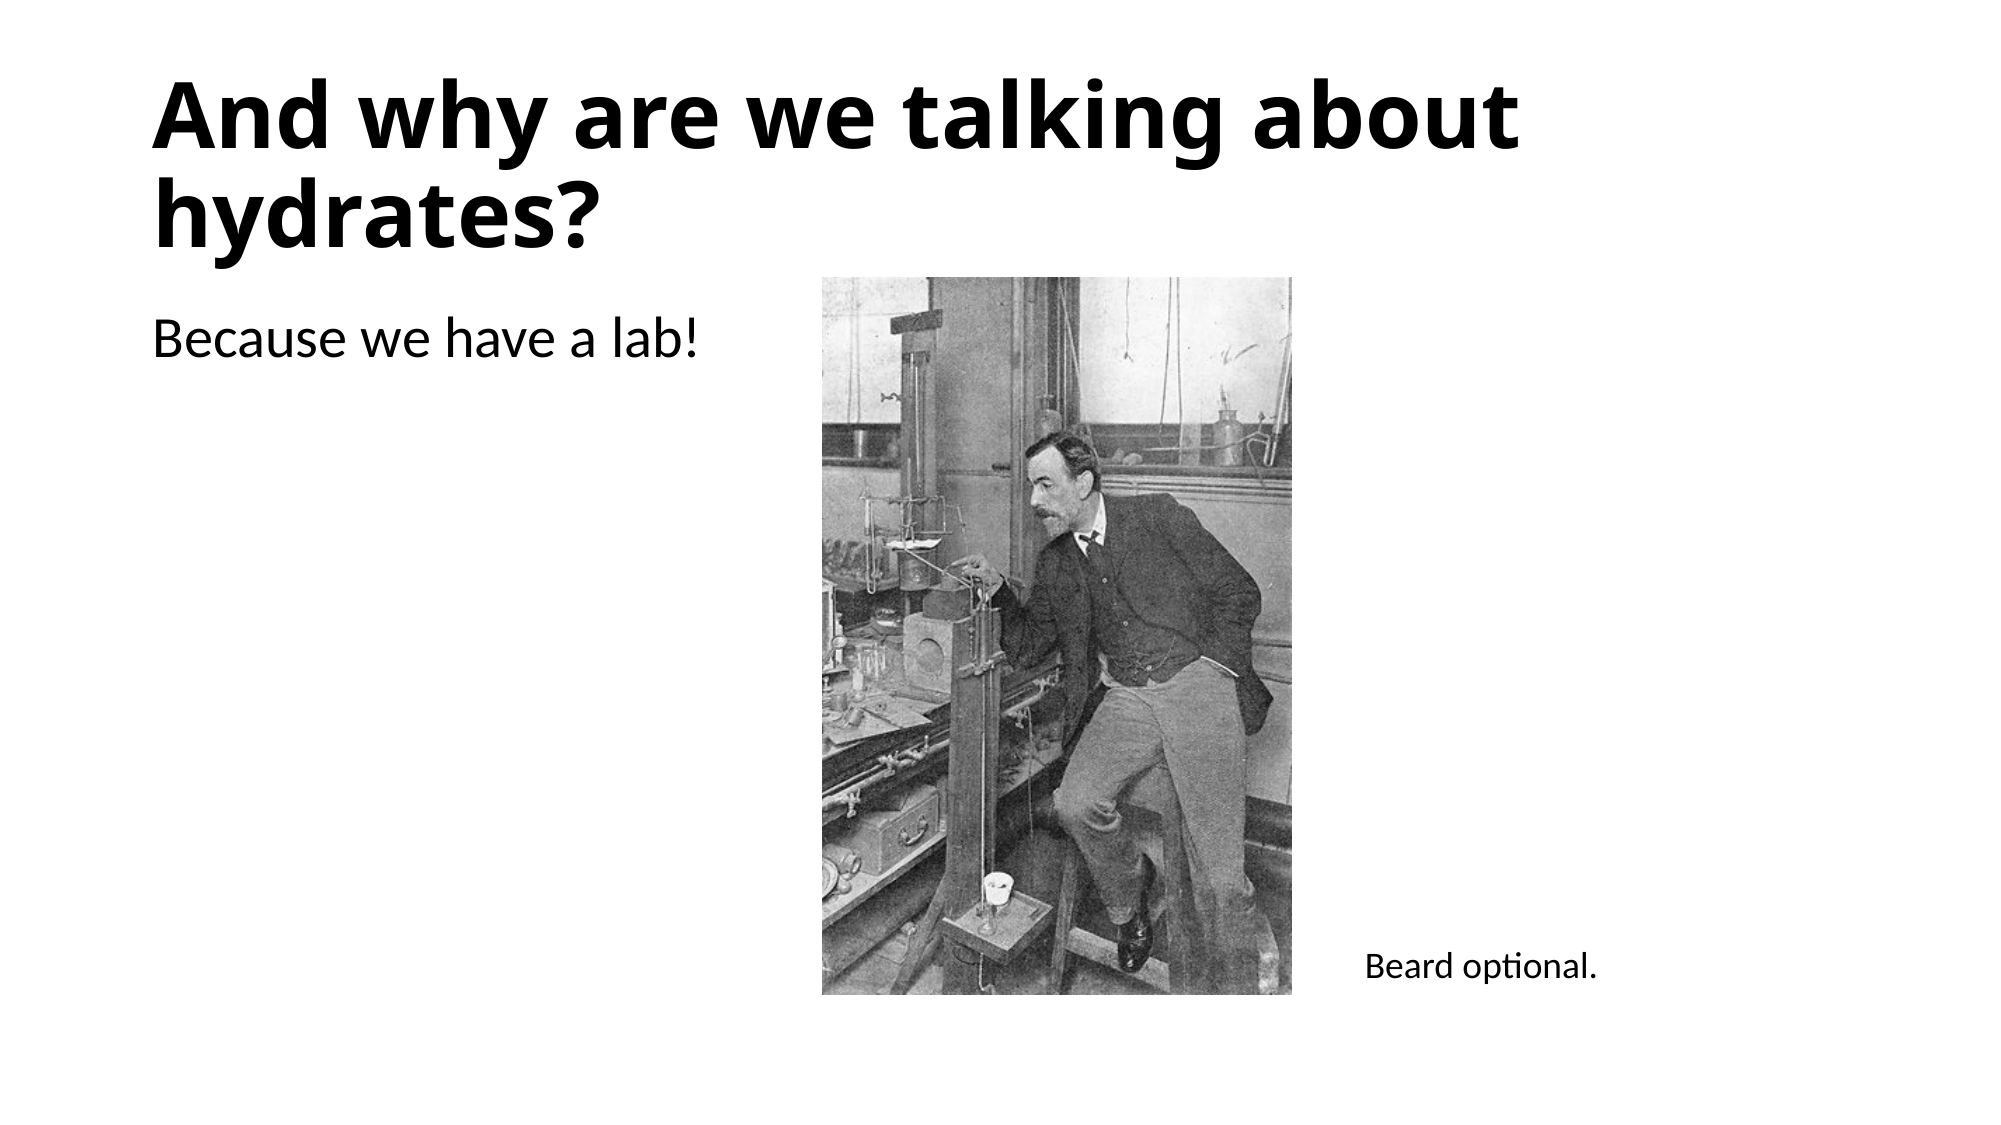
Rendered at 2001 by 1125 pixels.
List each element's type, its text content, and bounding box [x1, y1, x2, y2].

list Because we have a lab! [137, 299, 780, 401]
text_box Beard optional. [1349, 933, 1909, 994]
title And why are we talking about hydrates? [137, 59, 1863, 278]
picture [822, 277, 1292, 995]
